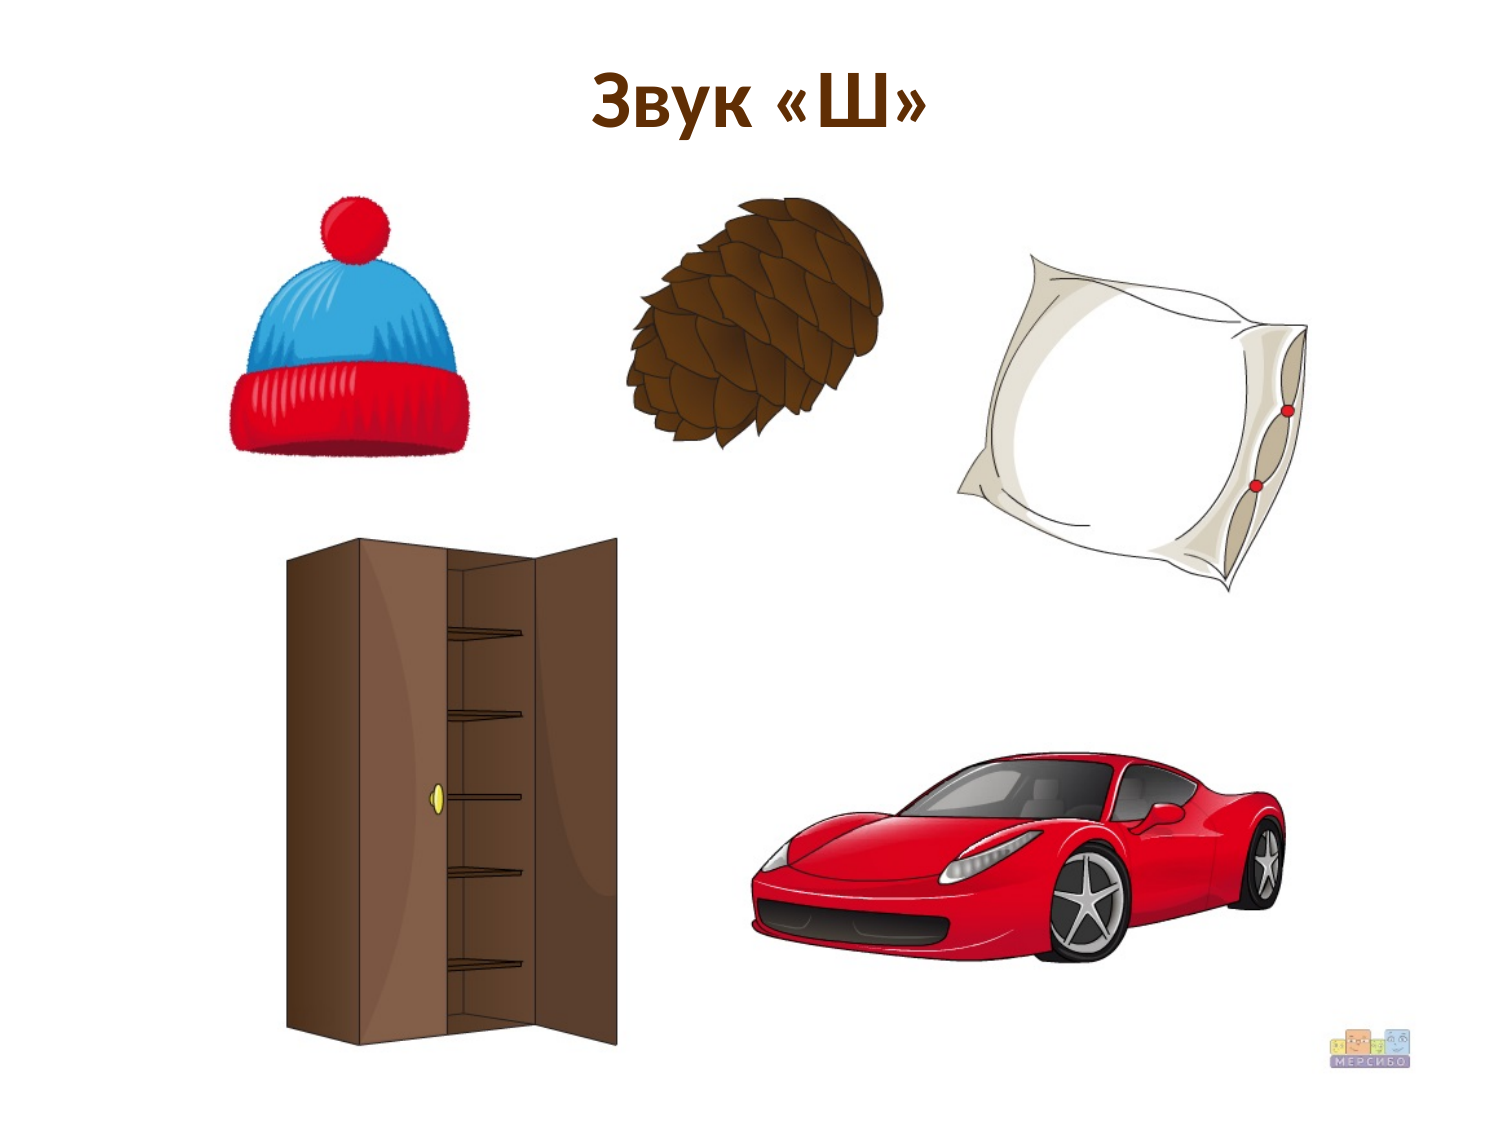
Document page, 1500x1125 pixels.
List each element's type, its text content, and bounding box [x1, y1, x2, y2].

picture [111, 101, 1436, 1095]
text_box Звук «Ш» [88, 0, 1439, 188]
